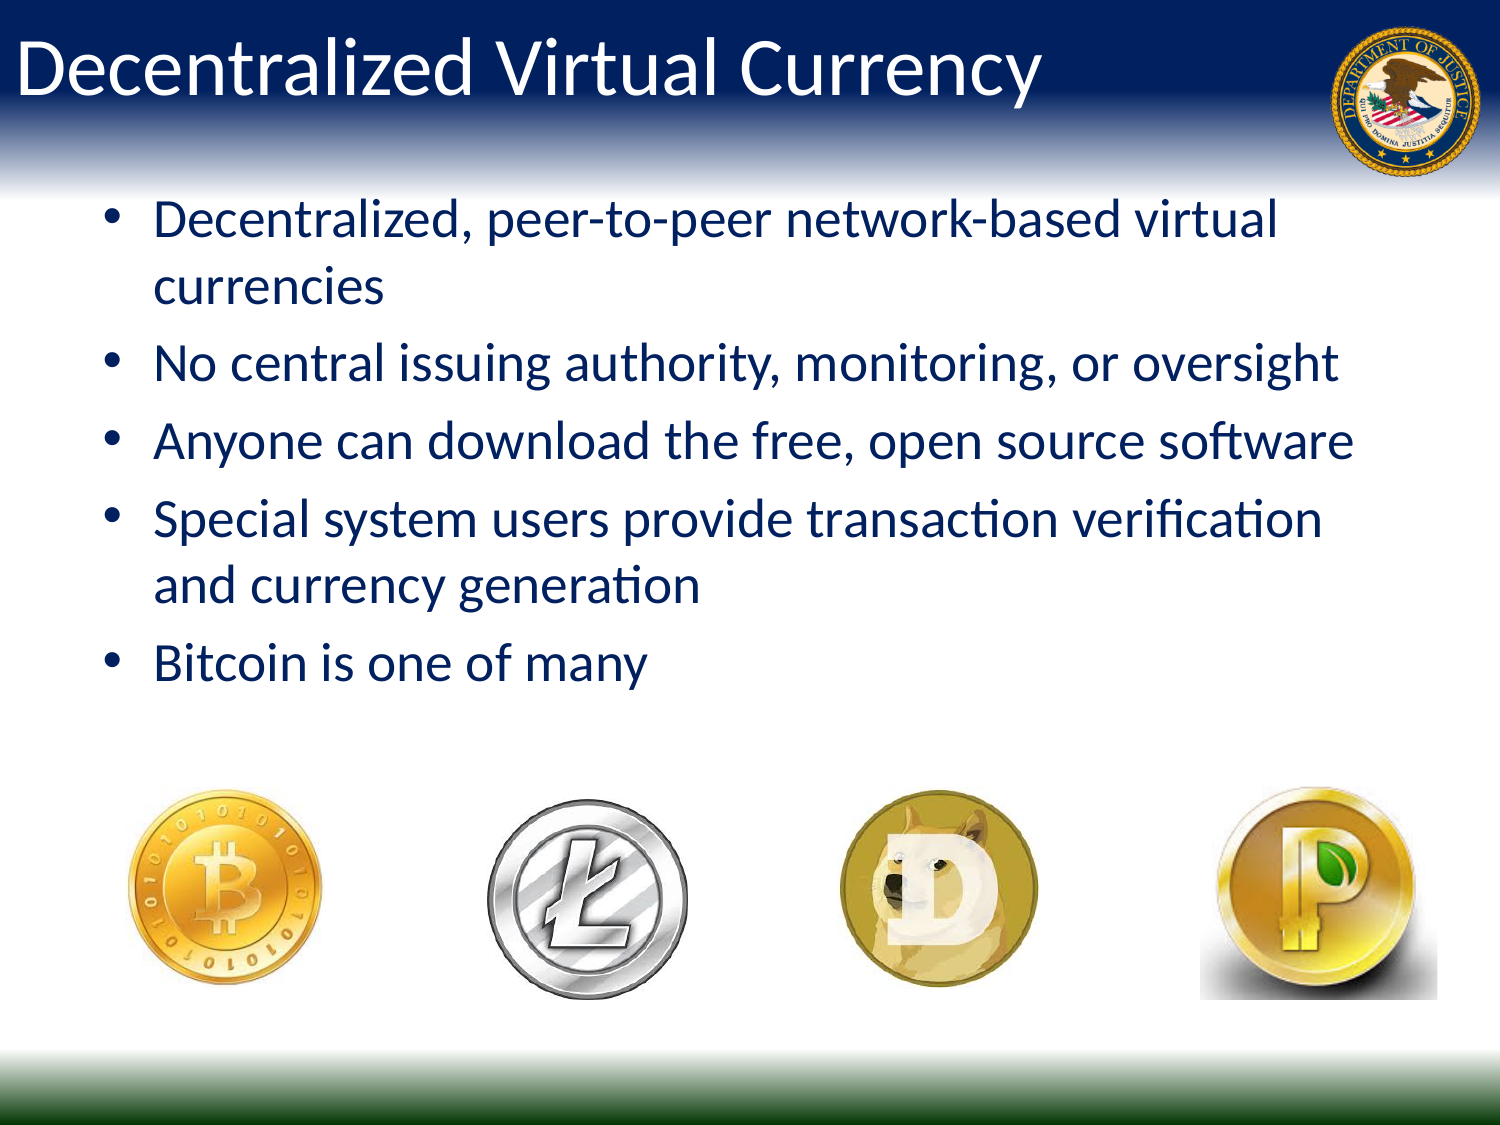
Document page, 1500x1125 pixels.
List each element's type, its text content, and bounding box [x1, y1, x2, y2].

title Decentralized Virtual Currency [0, 0, 1500, 125]
picture [1330, 125, 1481, 177]
list Decentralized, peer-to-peer network-based virtual currencies No central issuing authority, monitoring, or oversight Anyone can download the free, open source software Special system users provide transaction verification and currency generation Bitcoin is one of many [87, 174, 1413, 788]
picture [124, 787, 326, 988]
picture [837, 787, 1040, 990]
picture [1199, 774, 1438, 1001]
picture [487, 799, 688, 1001]
